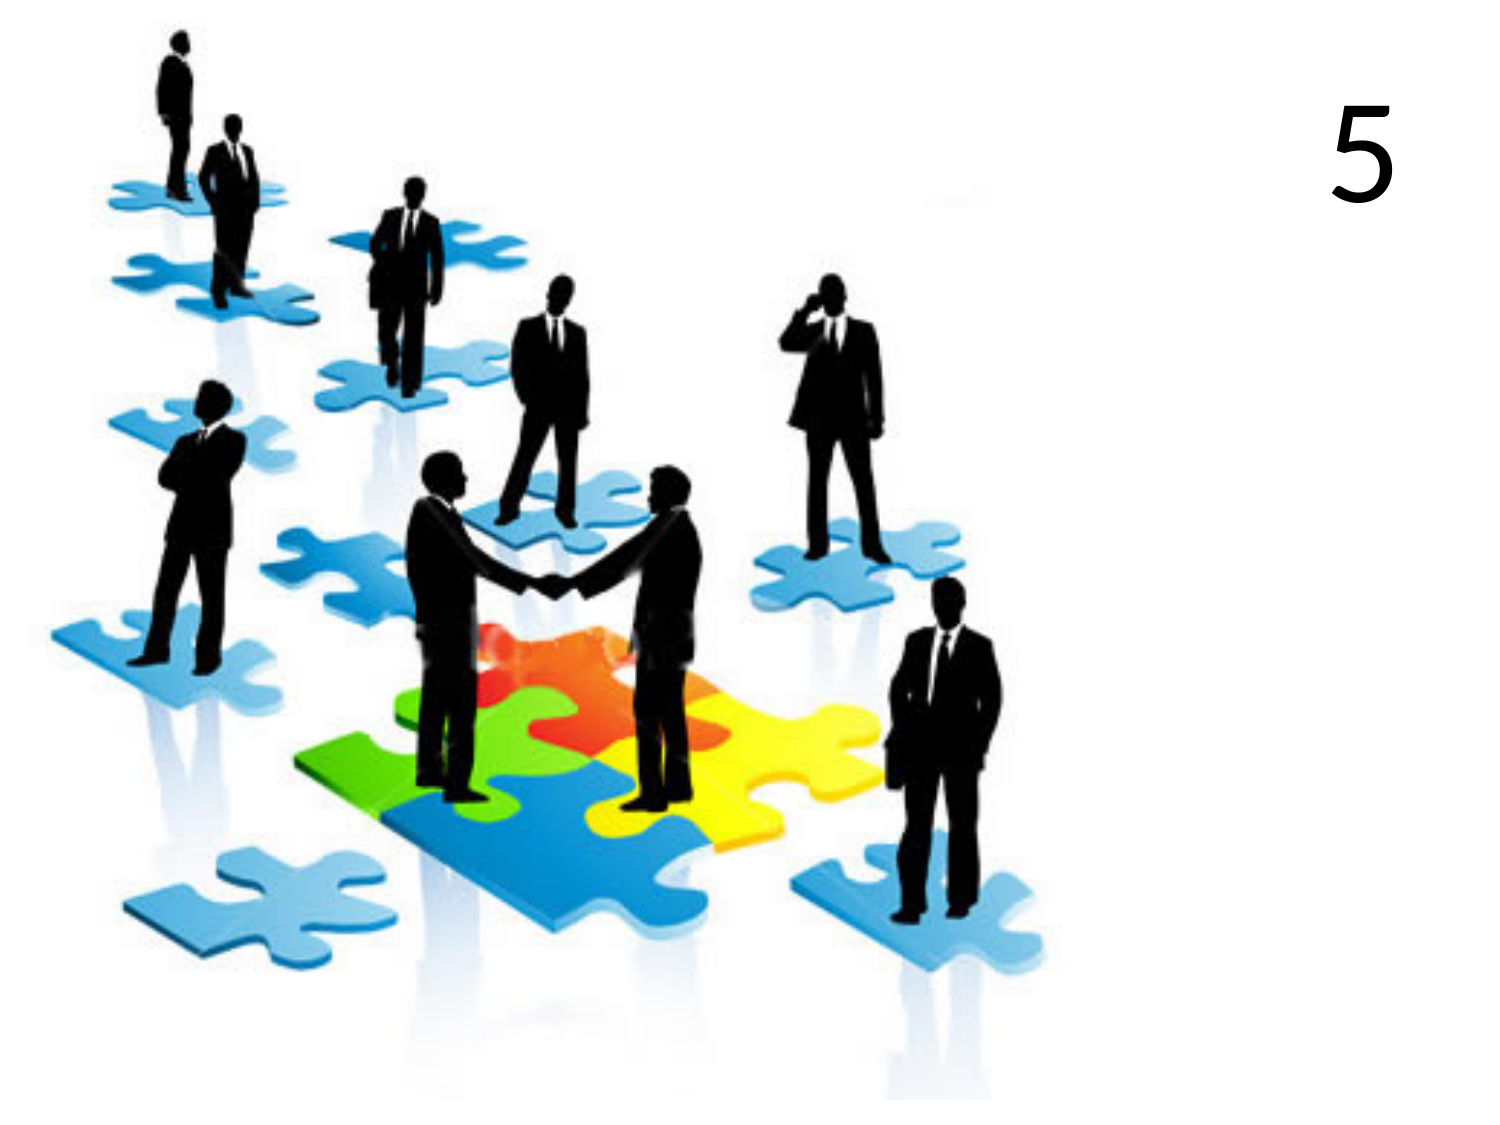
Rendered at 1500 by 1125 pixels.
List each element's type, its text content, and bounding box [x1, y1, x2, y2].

picture [0, 0, 1101, 1101]
text_box 5 [1310, 45, 1416, 240]
